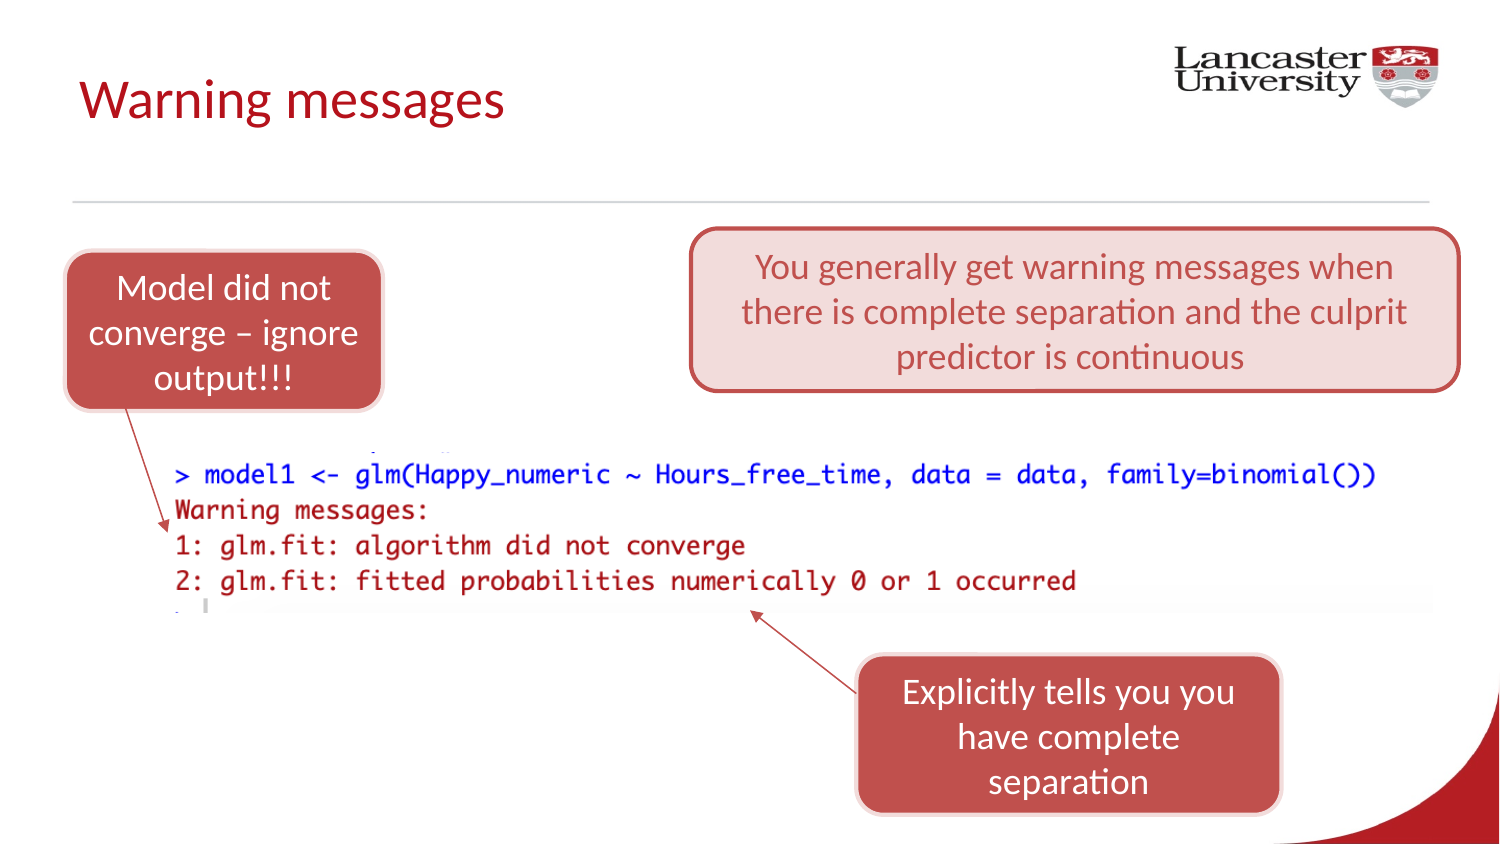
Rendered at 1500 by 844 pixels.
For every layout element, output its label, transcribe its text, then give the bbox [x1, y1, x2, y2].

picture [0, 0, 1500, 844]
text_box Model did not converge – ignore output!!! [62, 248, 386, 414]
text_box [123, 403, 168, 533]
text_box Explicitly tells you you have complete separation [854, 652, 1284, 817]
title Warning messages [64, 67, 1317, 210]
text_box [749, 610, 857, 694]
text_box You generally get warning messages when there is complete separation and the culprit predictor is continuous [688, 226, 1461, 394]
